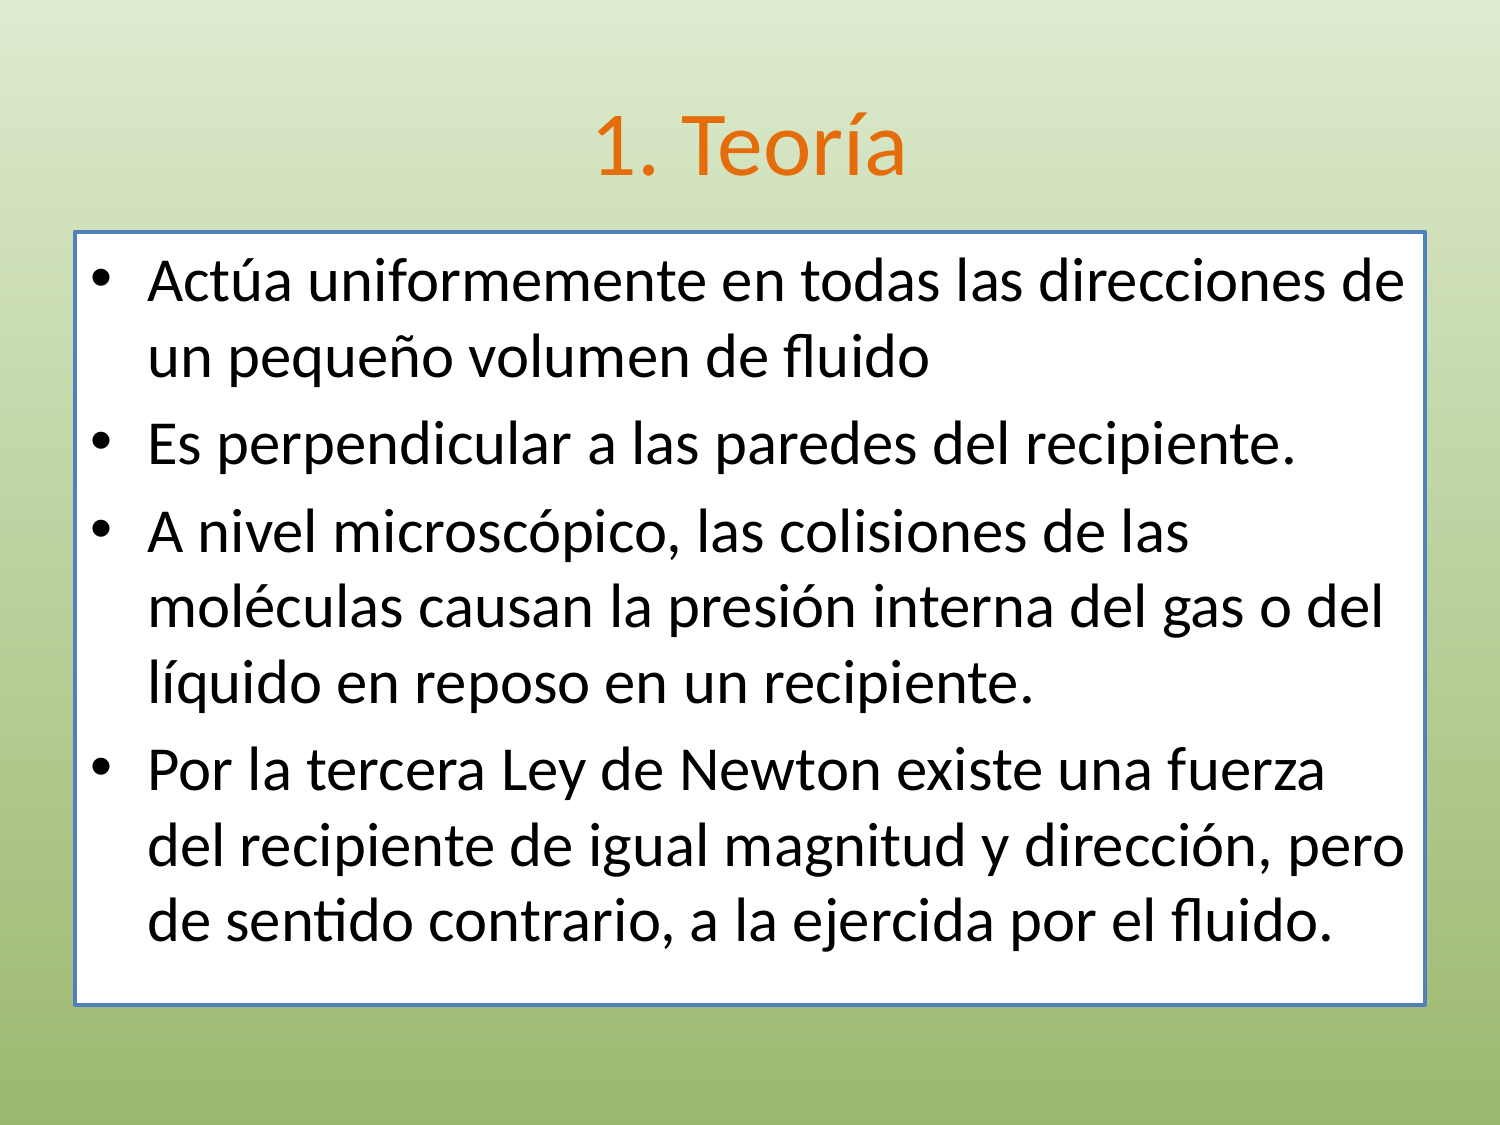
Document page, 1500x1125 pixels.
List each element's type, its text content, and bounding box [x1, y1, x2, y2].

title 1. Teoría [75, 45, 1425, 230]
list Actúa uniformemente en todas las direcciones de un pequeño volumen de fluido Es perpendicular a las paredes del recipiente. A nivel microscópico, las colisiones de las moléculas causan la presión interna del gas o del líquido en reposo en un recipiente. Por la tercera Ley de Newton existe una fuerza del recipiente de igual magnitud y dirección, pero de sentido contrario, a la ejercida por el fluido. [73, 230, 1427, 1007]
